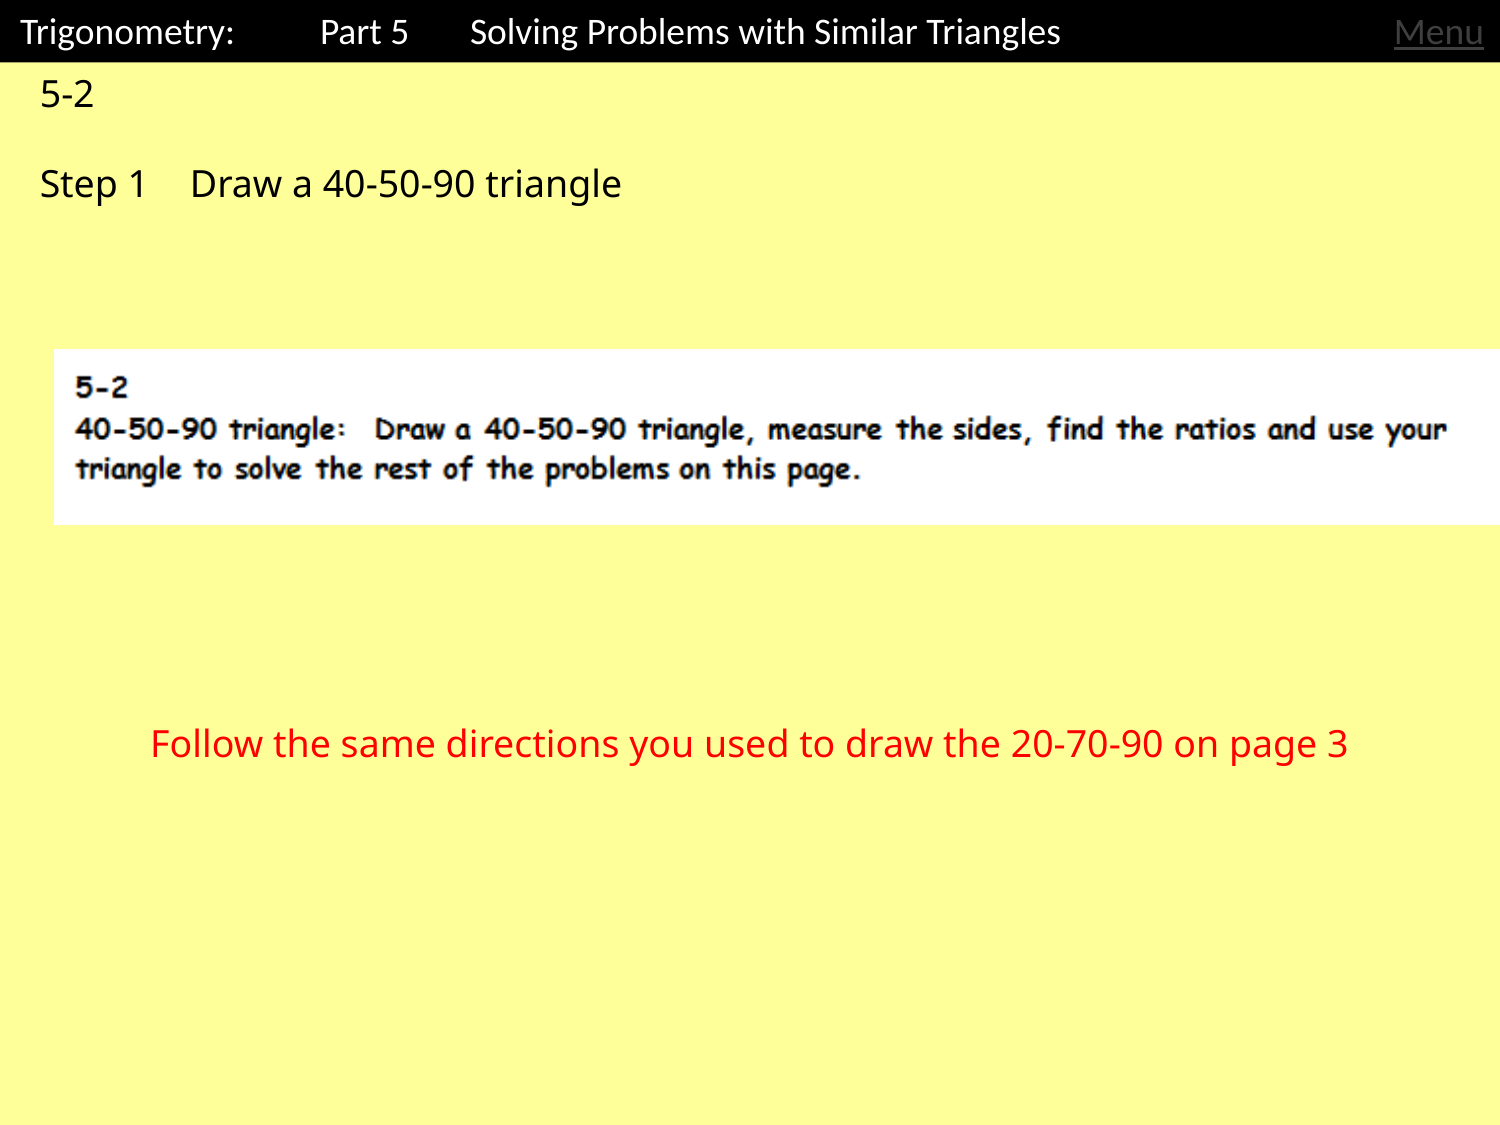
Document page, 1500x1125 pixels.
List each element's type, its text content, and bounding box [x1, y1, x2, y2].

text_box Follow the same directions you used to draw the 20-70-90 on page 3 [24, 712, 1475, 773]
text_box Menu [1379, 0, 1500, 60]
text_box [0, 0, 5, 64]
text_box Trigonometry: Part 5 Solving Problems with Similar Triangles [5, 0, 1086, 105]
text_box [1086, 0, 1500, 64]
text_box 5-2 Step 1 Draw a 40-50-90 triangle [24, 62, 1475, 213]
picture [54, 349, 1500, 526]
